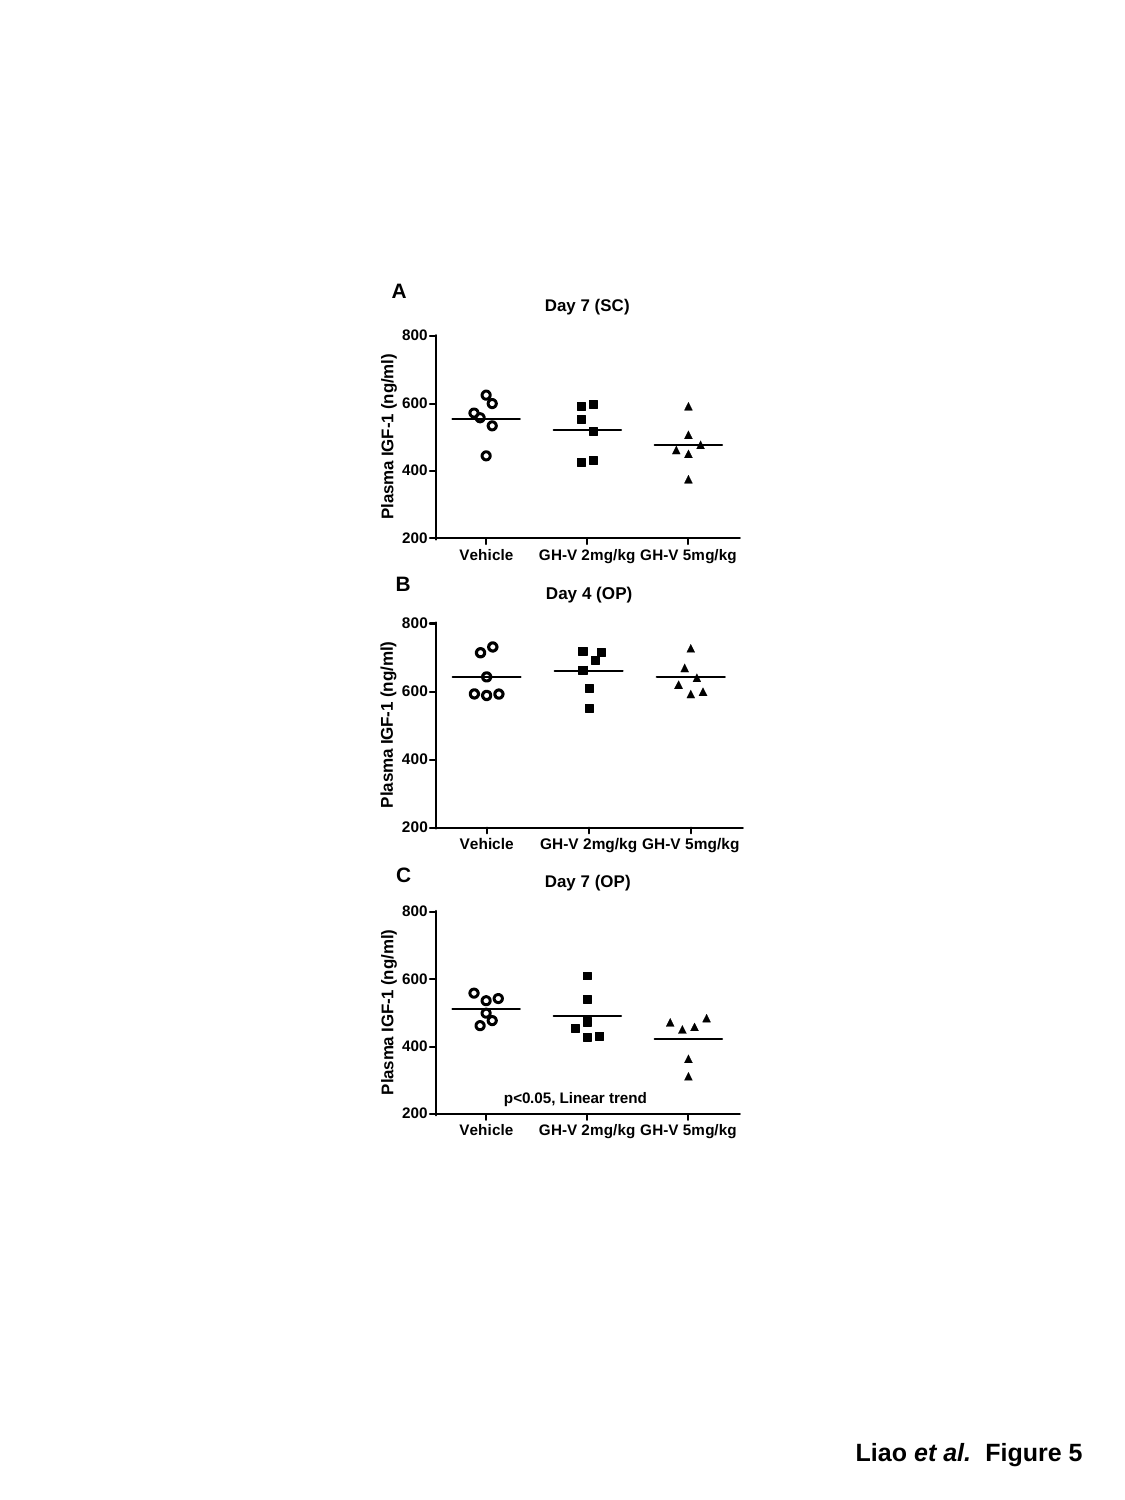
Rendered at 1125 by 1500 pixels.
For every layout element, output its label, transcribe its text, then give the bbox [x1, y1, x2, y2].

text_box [349, 265, 803, 1170]
text_box Liao et al. Figure 5 [840, 1428, 1098, 1474]
